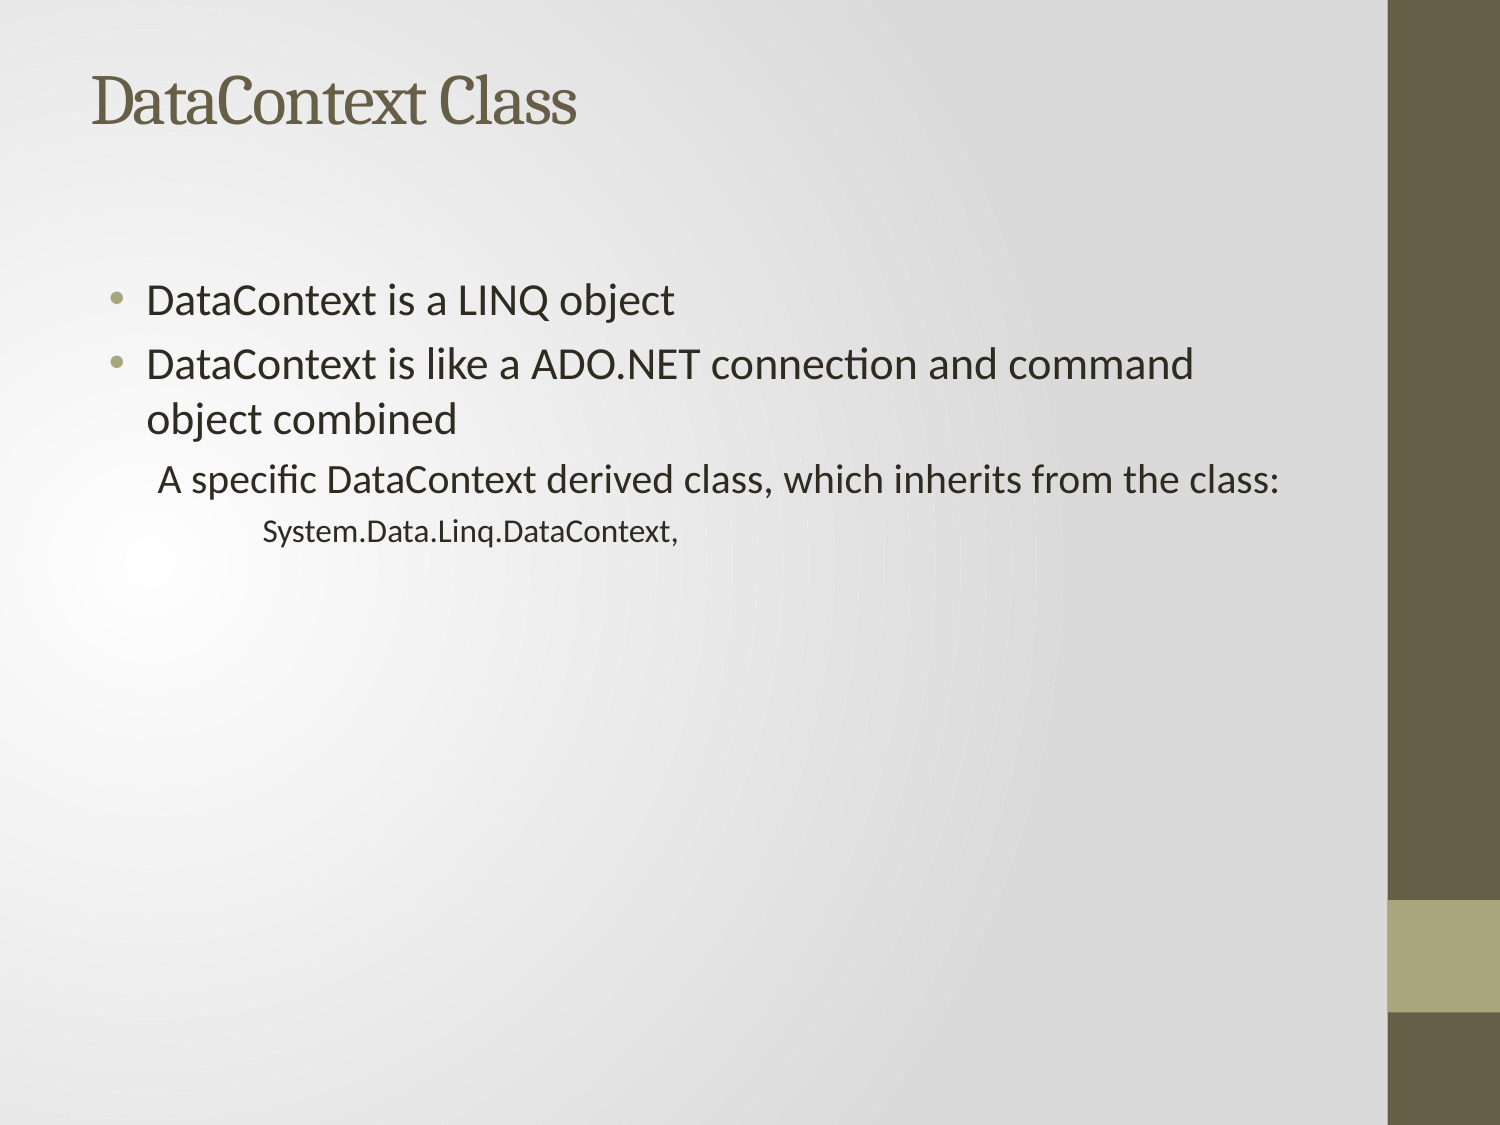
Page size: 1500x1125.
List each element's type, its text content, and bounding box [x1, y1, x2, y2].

title DataContext Class [75, 45, 1325, 233]
list DataContext is a LINQ object DataContext is like a ADO.NET connection and command object combined A specific DataContext derived class, which inherits from the class: System.Data.Linq.DataContext, [75, 262, 1325, 1050]
